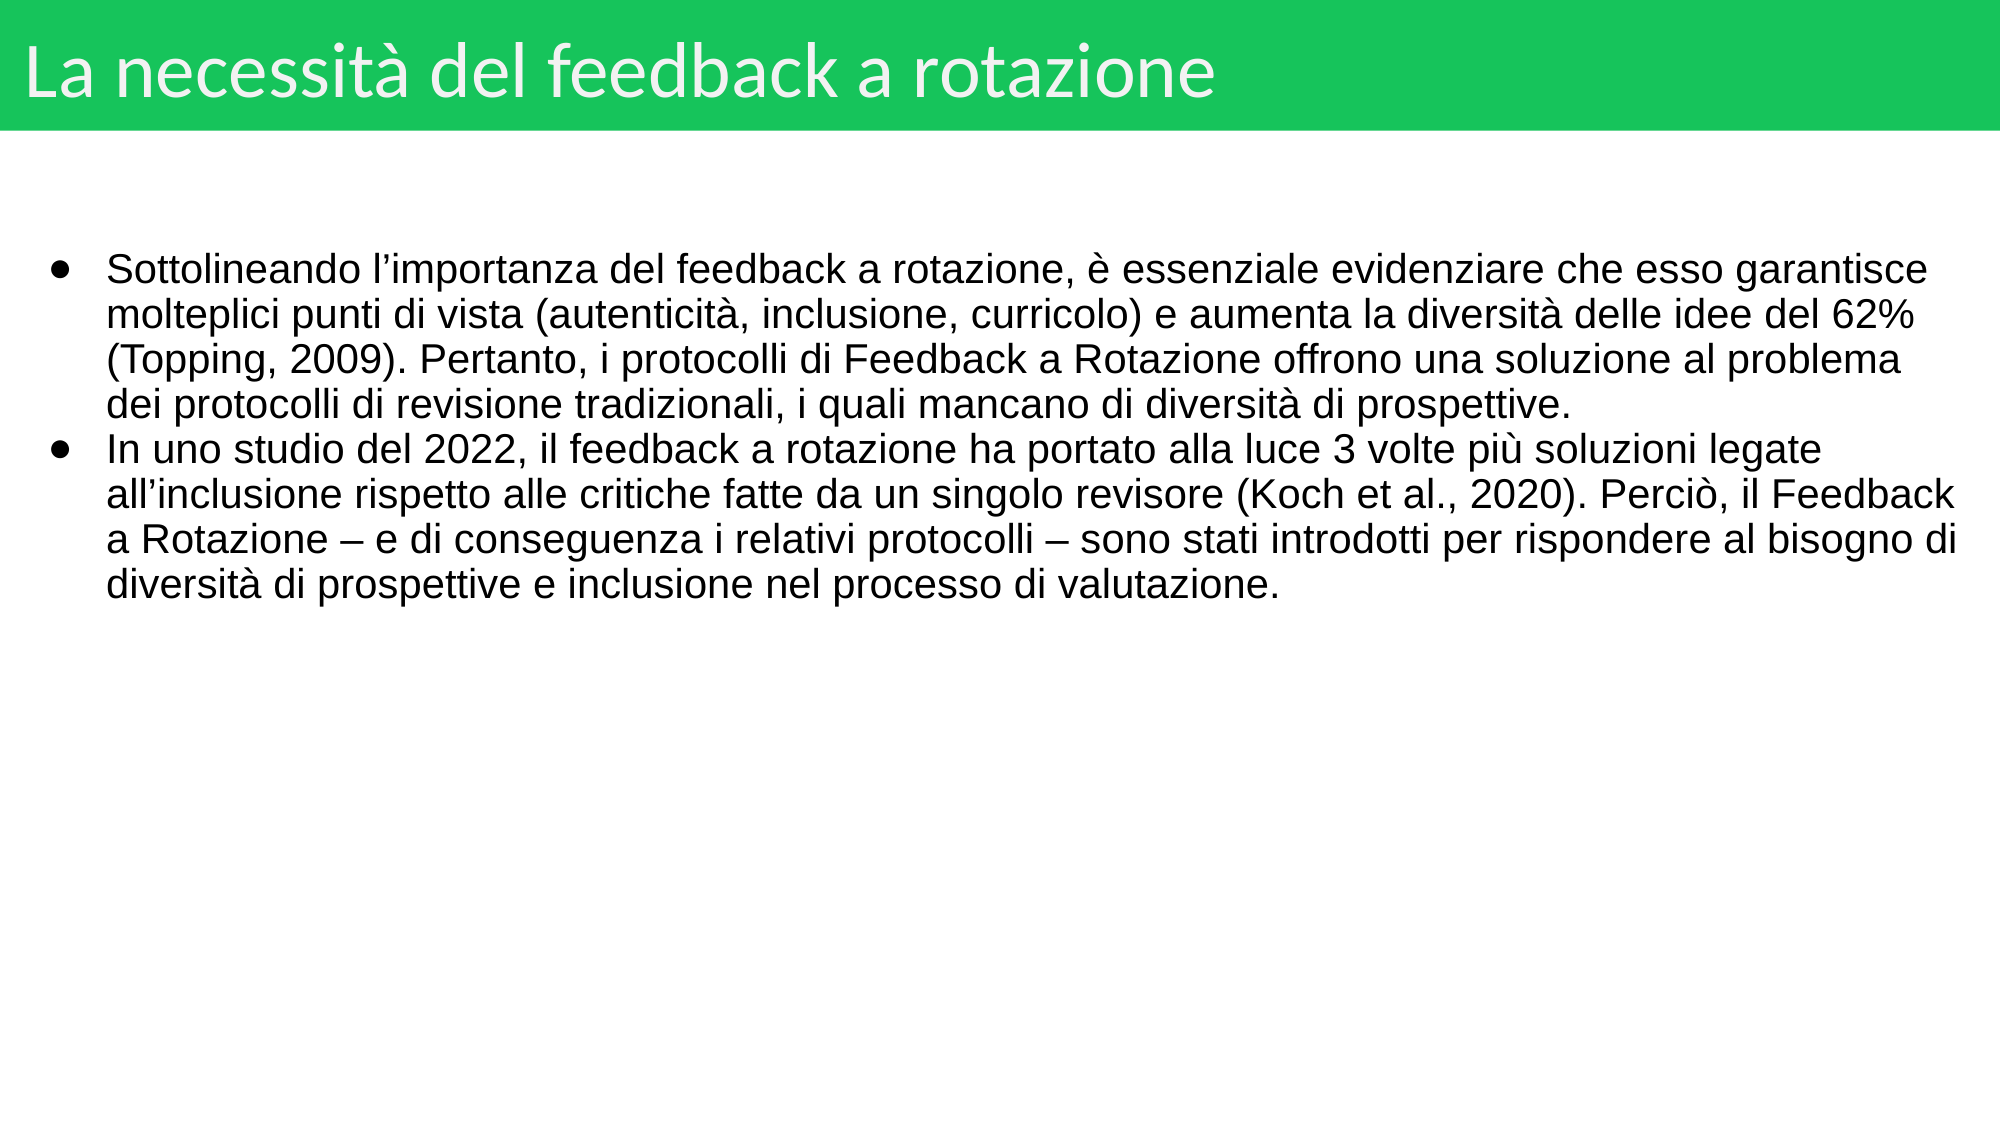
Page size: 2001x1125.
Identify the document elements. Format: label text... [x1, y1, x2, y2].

list Sottolineando l’importanza del feedback a rotazione, è essenziale evidenziare che esso garantisce molteplici punti di vista (autenticità, inclusione, curricolo) e aumenta la diversità delle idee del 62% (Topping, 2009). Pertanto, i protocolli di Feedback a Rotazione offrono una soluzione al problema dei protocolli di revisione tradizionali, i quali mancano di diversità di prospettive. In uno studio del 2022, il feedback a rotazione ha portato alla luce 3 volte più soluzioni legate all’inclusione rispetto alle critiche fatte da un singolo revisore (Koch et al., 2020). Perciò, il Feedback a Rotazione – e di conseguenza i relativi protocolli – sono stati introdotti per rispondere al bisogno di diversità di prospettive e inclusione nel processo di valutazione. [16, 239, 1976, 1108]
title La necessità del feedback a rotazione [16, 13, 1976, 131]
